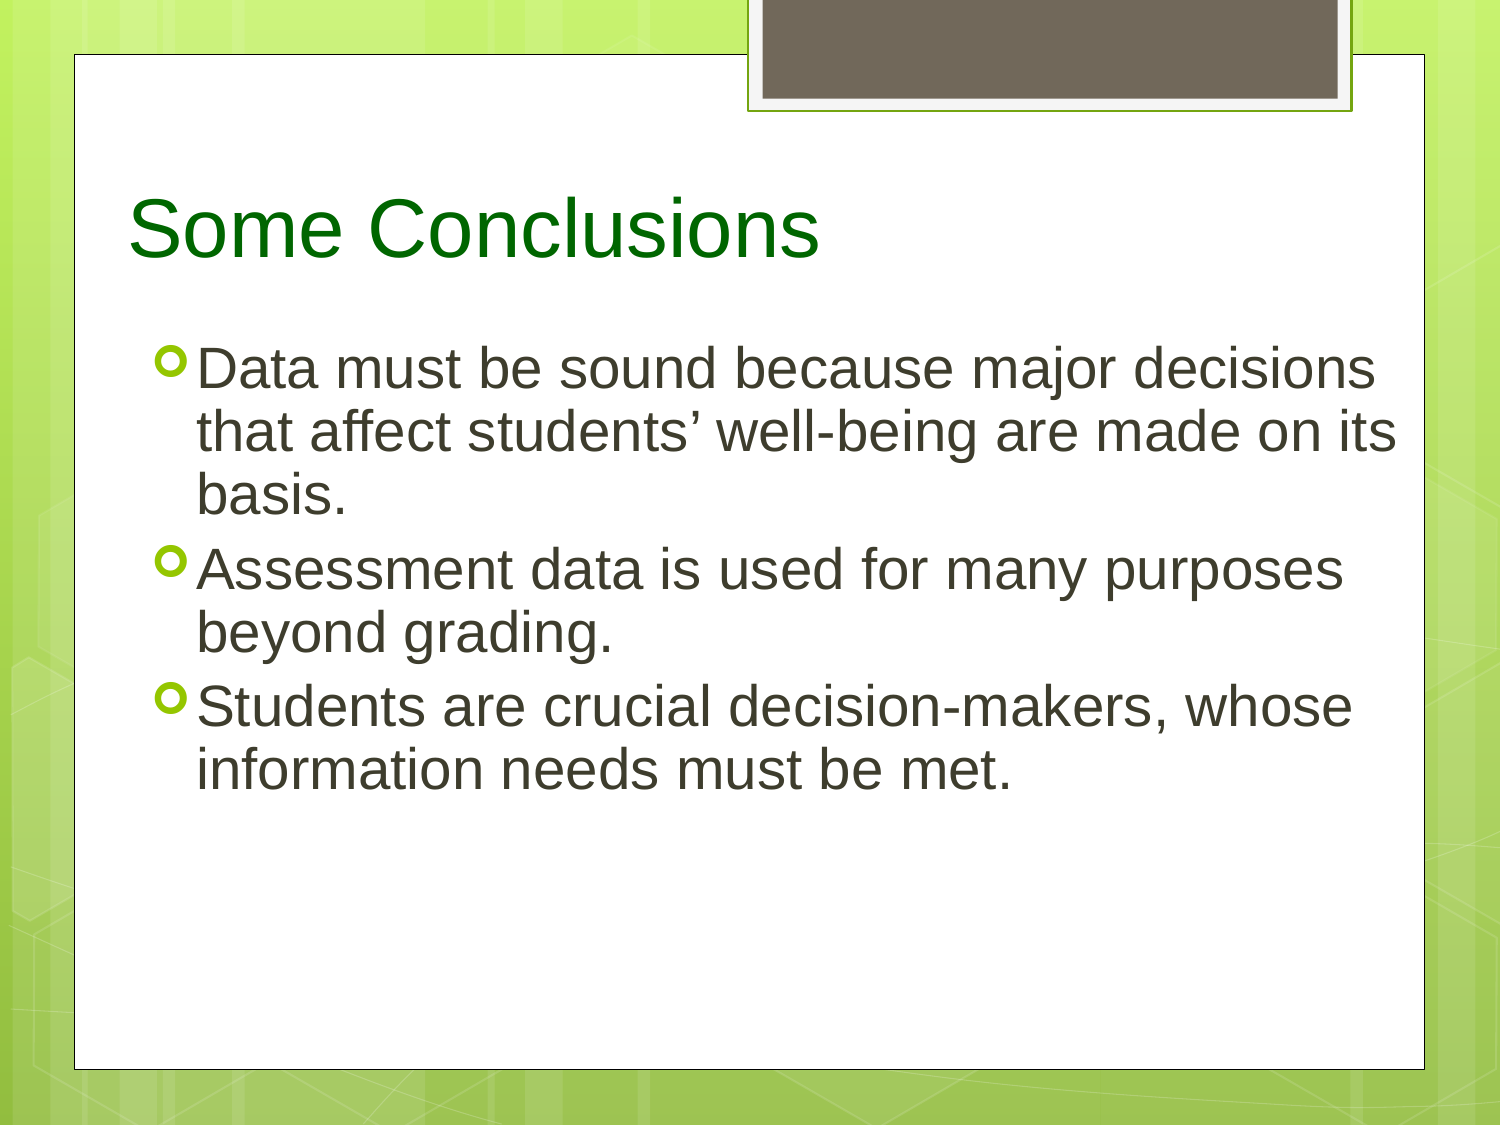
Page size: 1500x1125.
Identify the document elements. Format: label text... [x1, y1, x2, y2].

list Data must be sound because major decisions that affect students’ well-being are made on its basis. Assessment data is used for many purposes beyond grading. Students are crucial decision-makers, whose information needs must be met. [125, 331, 1425, 1094]
title Some Conclusions [112, 93, 1388, 282]
